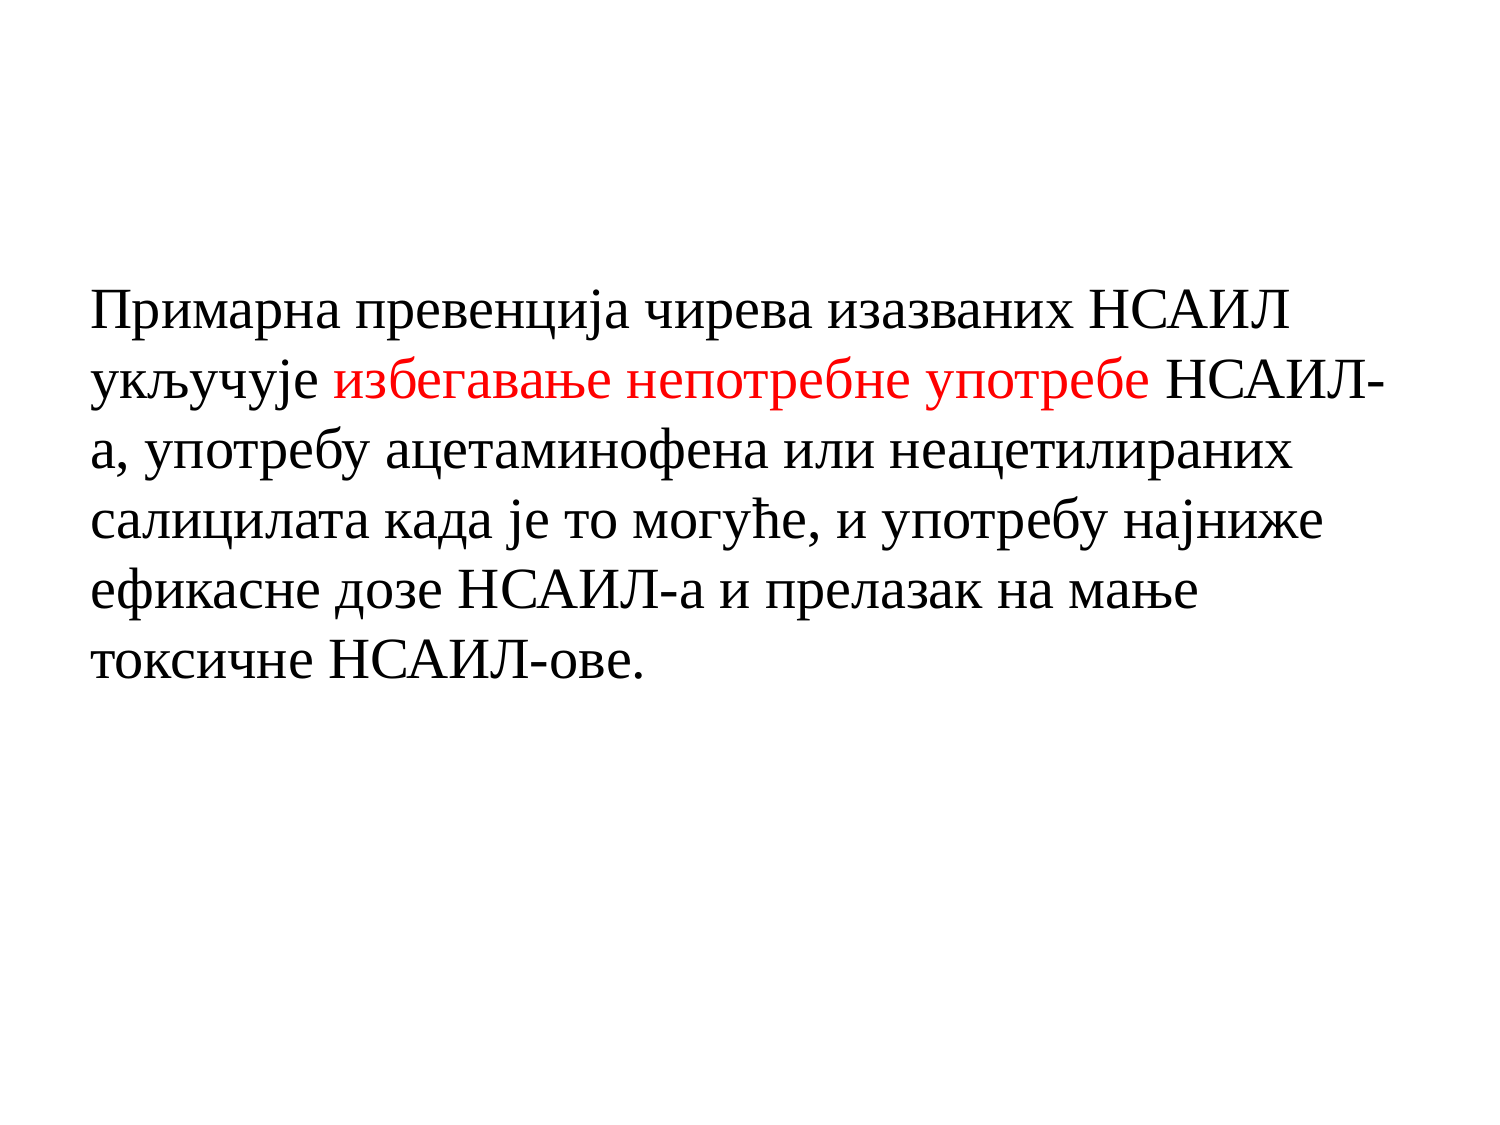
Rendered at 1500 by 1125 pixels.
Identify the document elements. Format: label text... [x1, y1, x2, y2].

list Примарна превенција чирева изазваних НСАИЛ укључује избегавање непотребне употребе НСАИЛ-а, употребу ацетаминофена или неацетилираних салицилата када је то могуће, и употребу најниже ефикасне дозе НСАИЛ-а и прелазак на мање токсичне НСАИЛ-ове. [75, 262, 1425, 1005]
